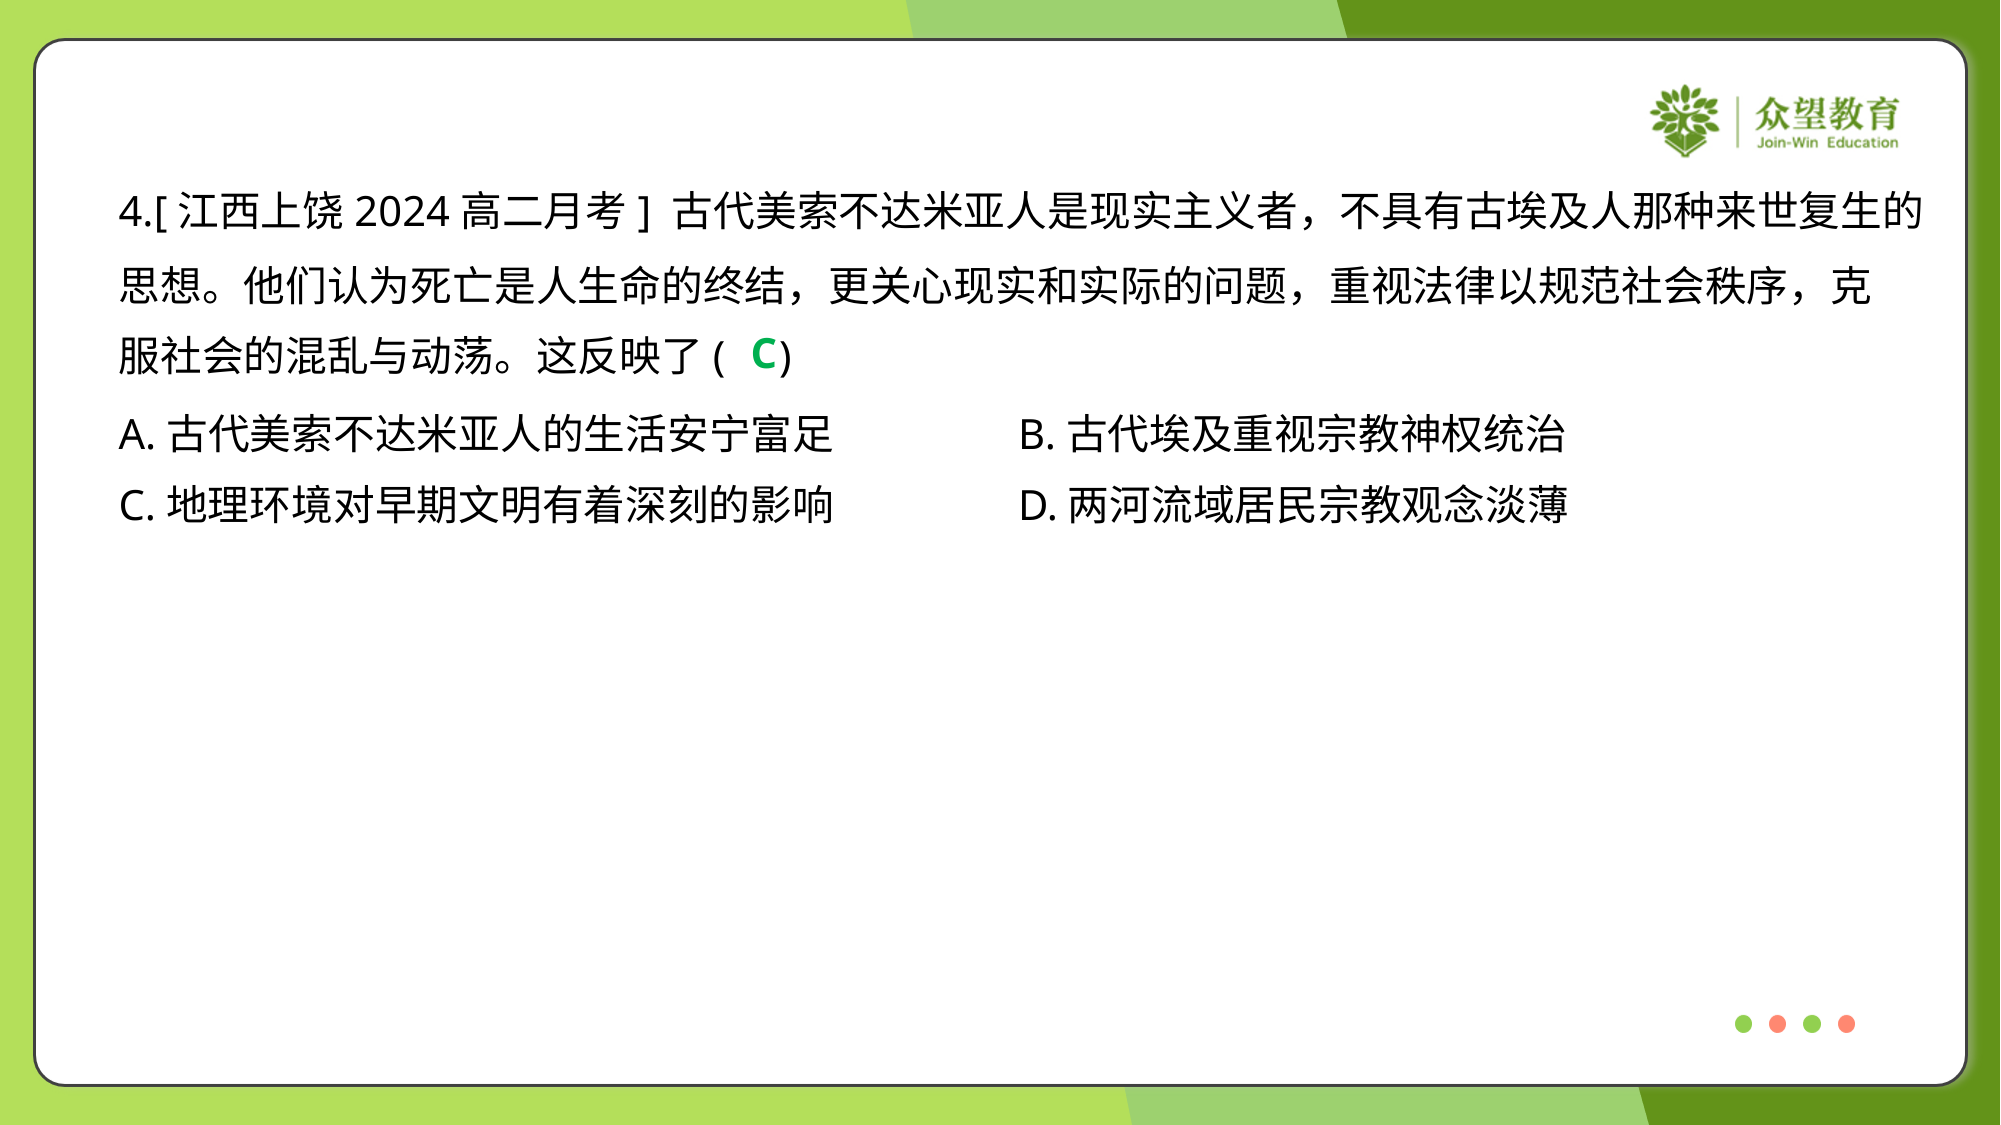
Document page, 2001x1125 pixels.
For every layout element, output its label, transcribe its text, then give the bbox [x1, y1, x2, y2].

text_box A.古代美索不达米亚人的生活安宁富足 B.古代埃及重视宗教神权统治 C.地理环境对早期文明有着深刻的影响 D.两河流域居民宗教观念淡薄 [118, 382, 1883, 522]
text_box C [734, 306, 793, 371]
picture [0, 0, 2000, 1125]
text_box 4.[江西上饶2024高二月考] 古代美索不达米亚人是现实主义者，不具有古埃及人那种来世复生的 思想。他们认为死亡是人生命的终结，更关心现实和实际的问题，重视法律以规范社会秩序，克 服社会的混乱与动荡。这反映了( ) [118, 159, 1883, 373]
